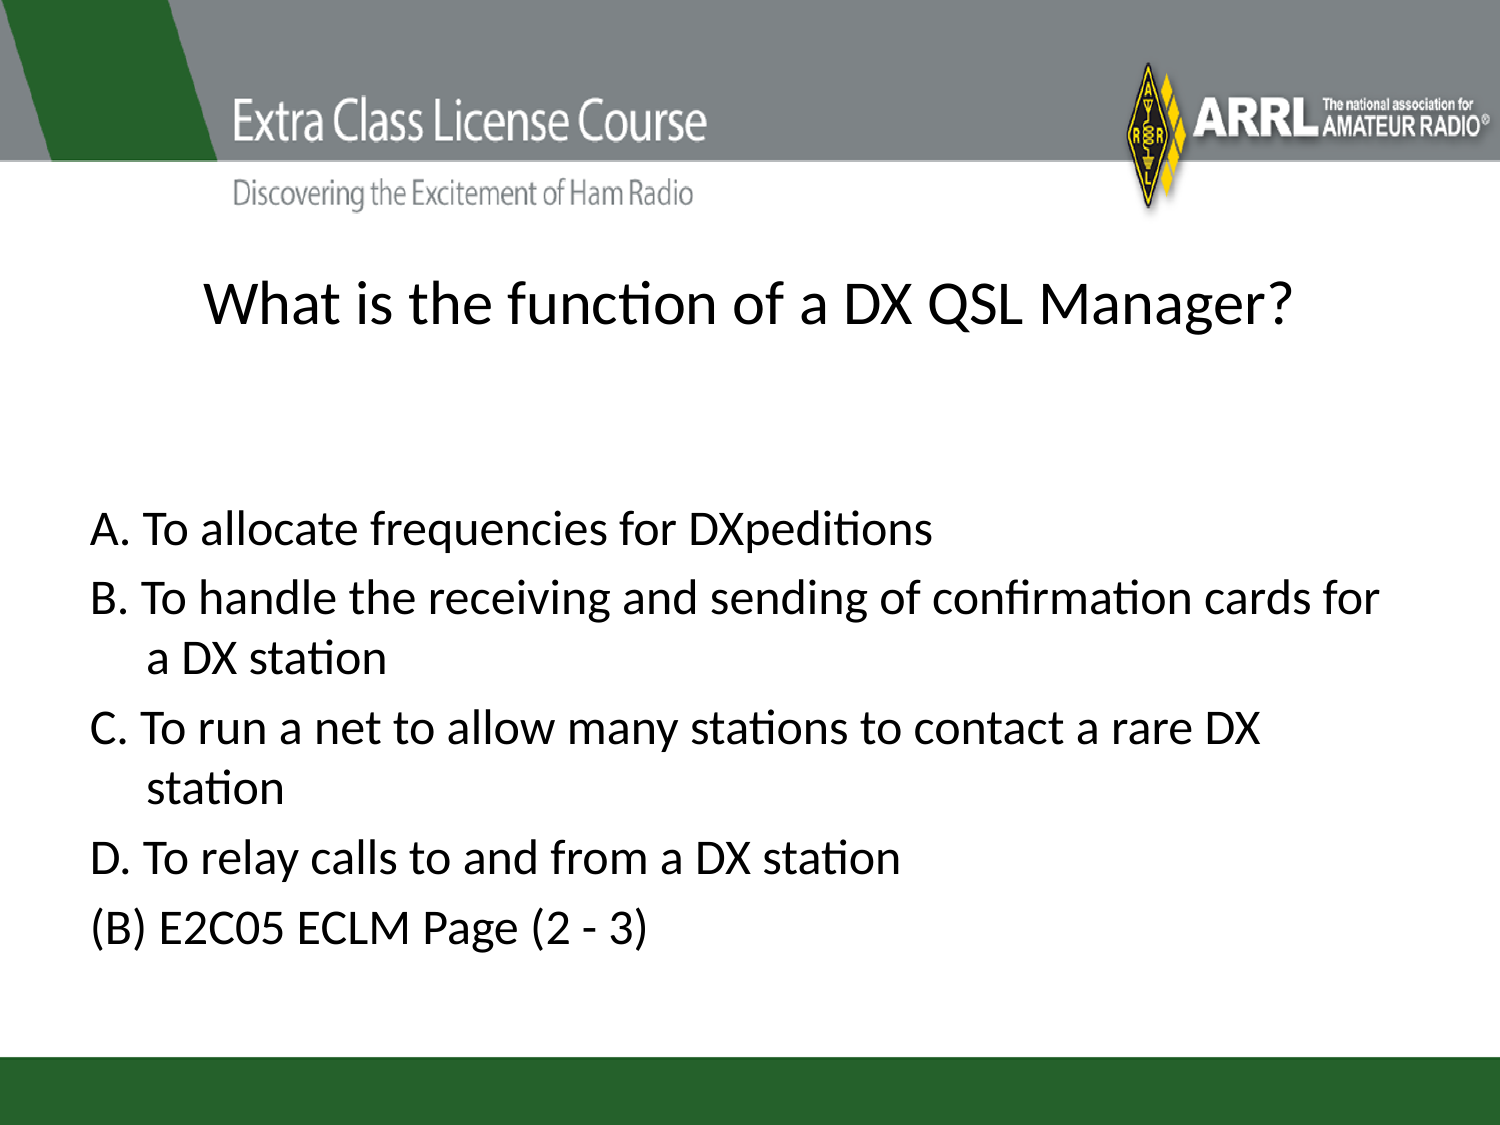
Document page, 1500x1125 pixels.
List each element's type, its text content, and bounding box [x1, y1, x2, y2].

title What is the function of a DX QSL Manager? [75, 254, 1425, 435]
list A. To allocate frequencies for DXpeditions B. To handle the receiving and sending of confirmation cards for a DX station C. To run a net to allow many stations to contact a rare DX station D. To relay calls to and from a DX station (B) E2C05 ECLM Page (2 - 3) [75, 487, 1425, 1005]
picture [0, 0, 1500, 1125]
